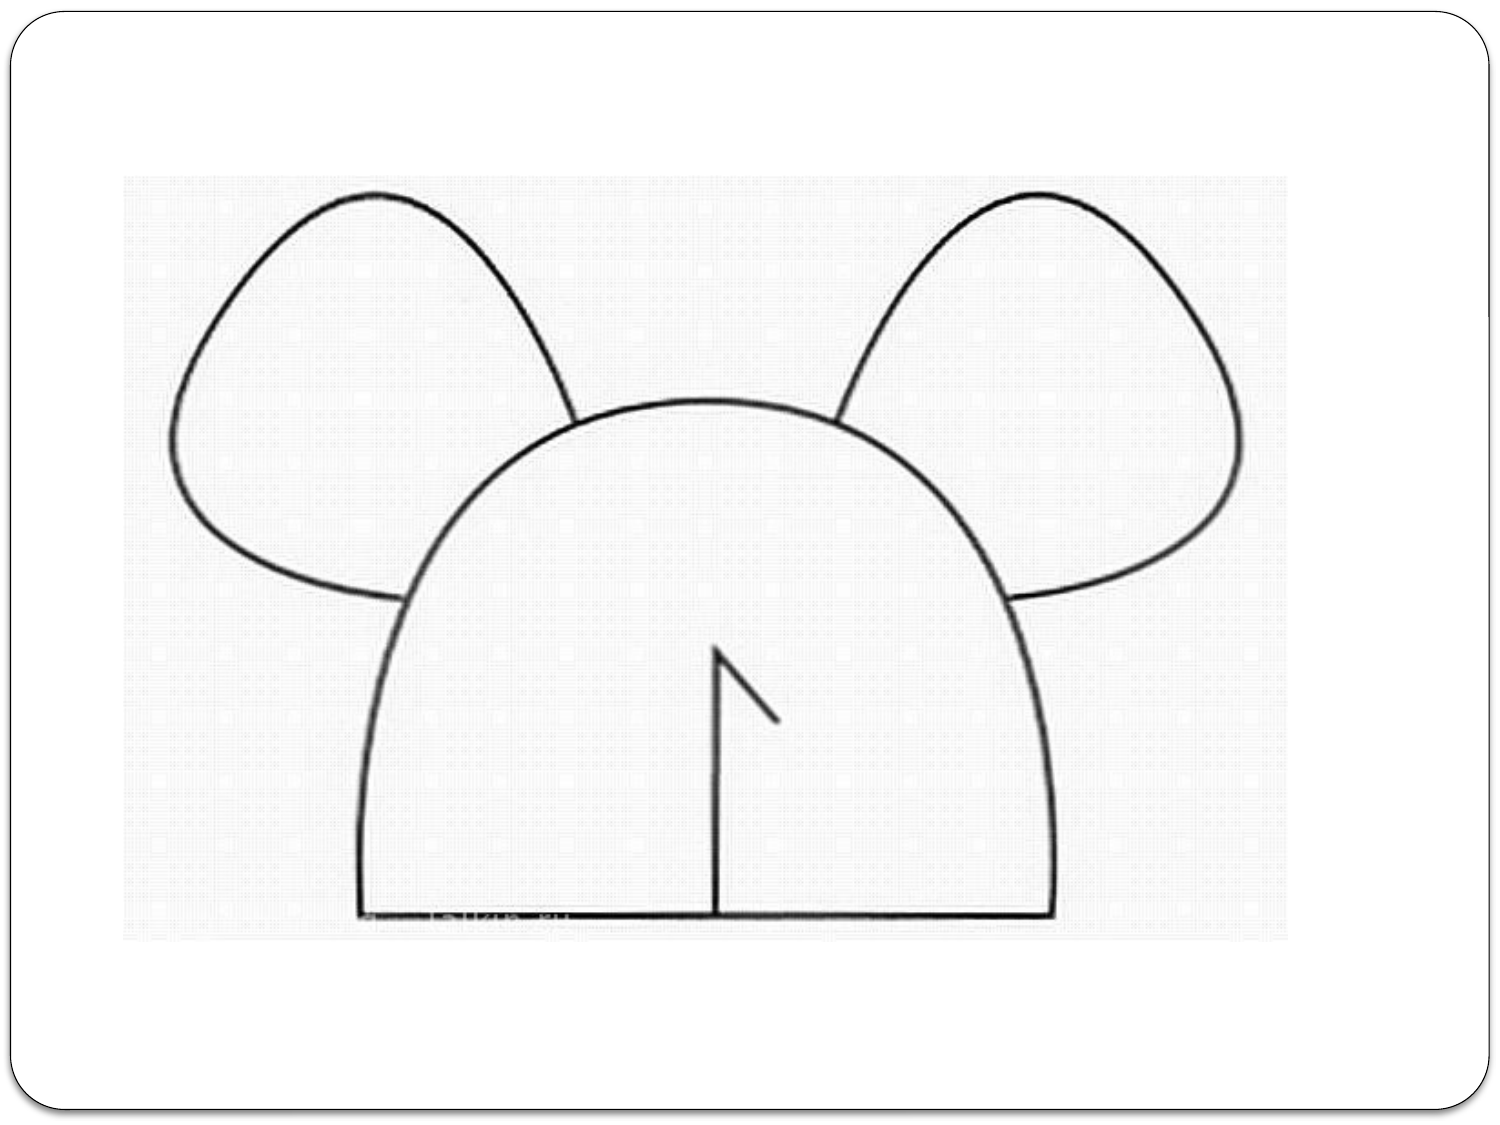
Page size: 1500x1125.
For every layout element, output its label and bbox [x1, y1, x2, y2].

list [123, 175, 1288, 942]
